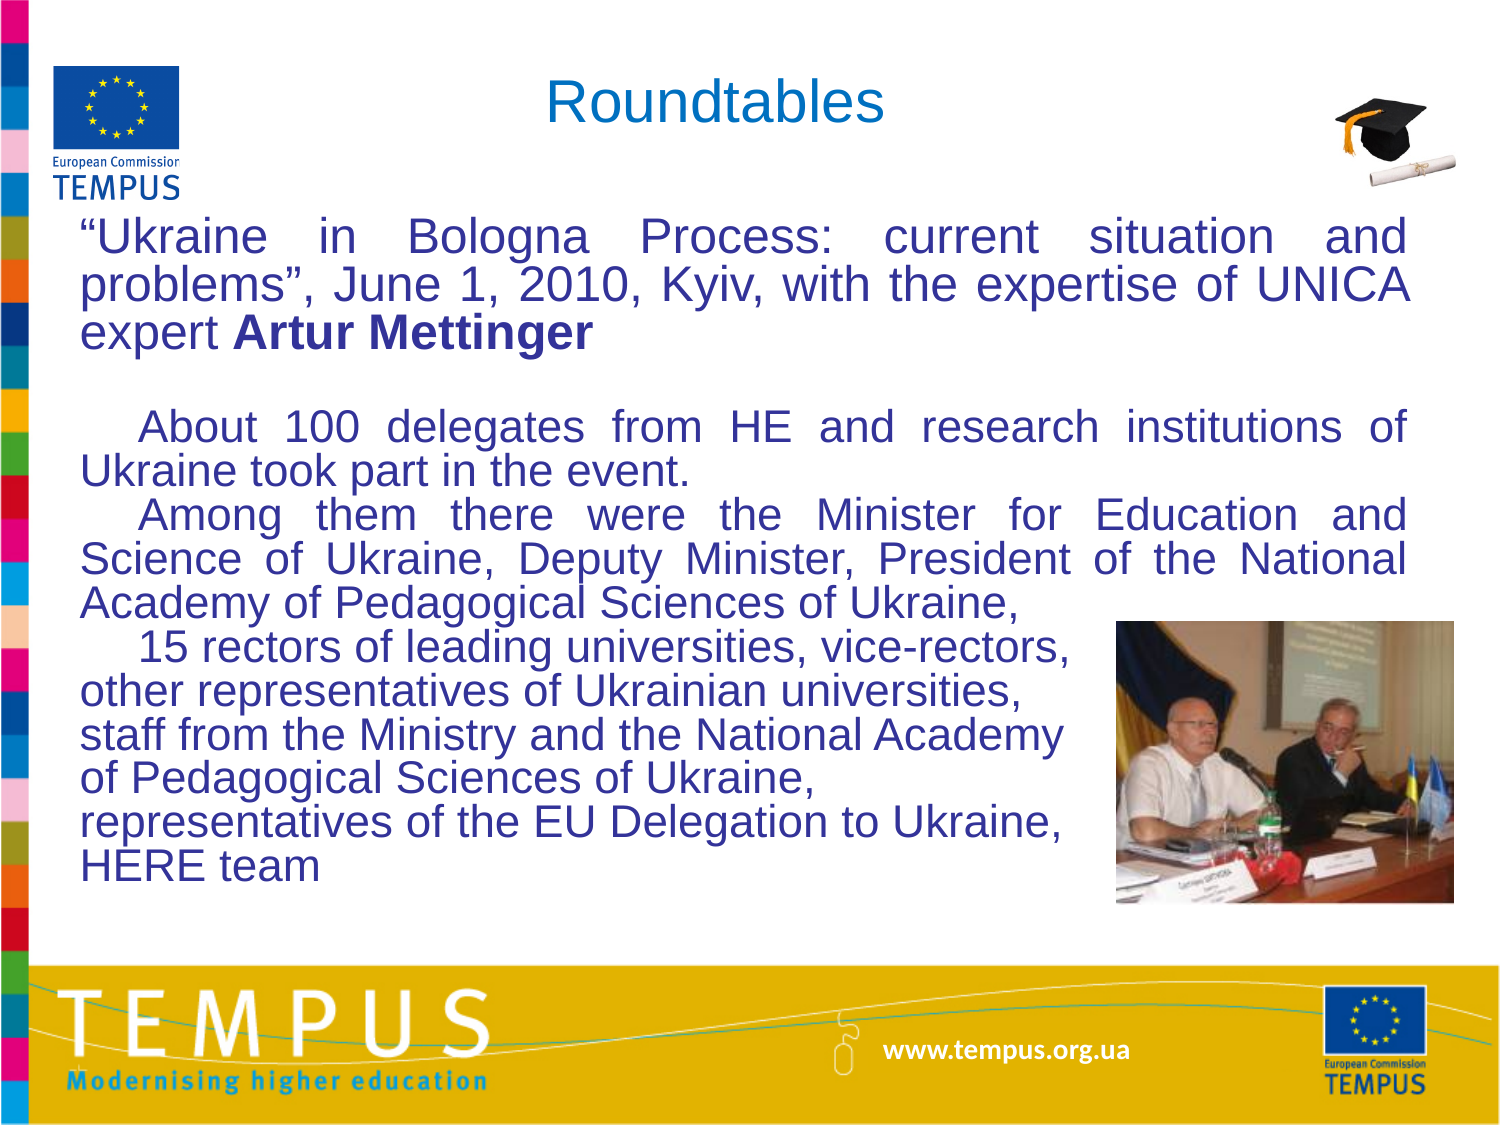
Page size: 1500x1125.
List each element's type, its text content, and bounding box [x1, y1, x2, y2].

title Roundtables [183, 66, 1282, 149]
subtitle “Ukraine in Bologna Process: current situation and problems”, June 1, 2010, Kyiv, with the expertise of UNICA expert Artur Mettinger About 100 delegates from HE and research institutions of Ukraine took part in the event. Among them there were the Minister for Education and Science of Ukraine, Deputy Minister, President of the National Academy of Pedagogical Sciences of Ukraine, 15 rectors of leading universities, vice-rectors, other representatives of Ukrainian universities, staff from the Ministry and the National Academy of Pedagogical Sciences of Ukraine, representatives of the EU Delegation to Ukraine, HERE team [64, 208, 1424, 905]
picture [0, 0, 1500, 1125]
text_box www.tempus.org.ua [868, 1023, 1282, 1073]
